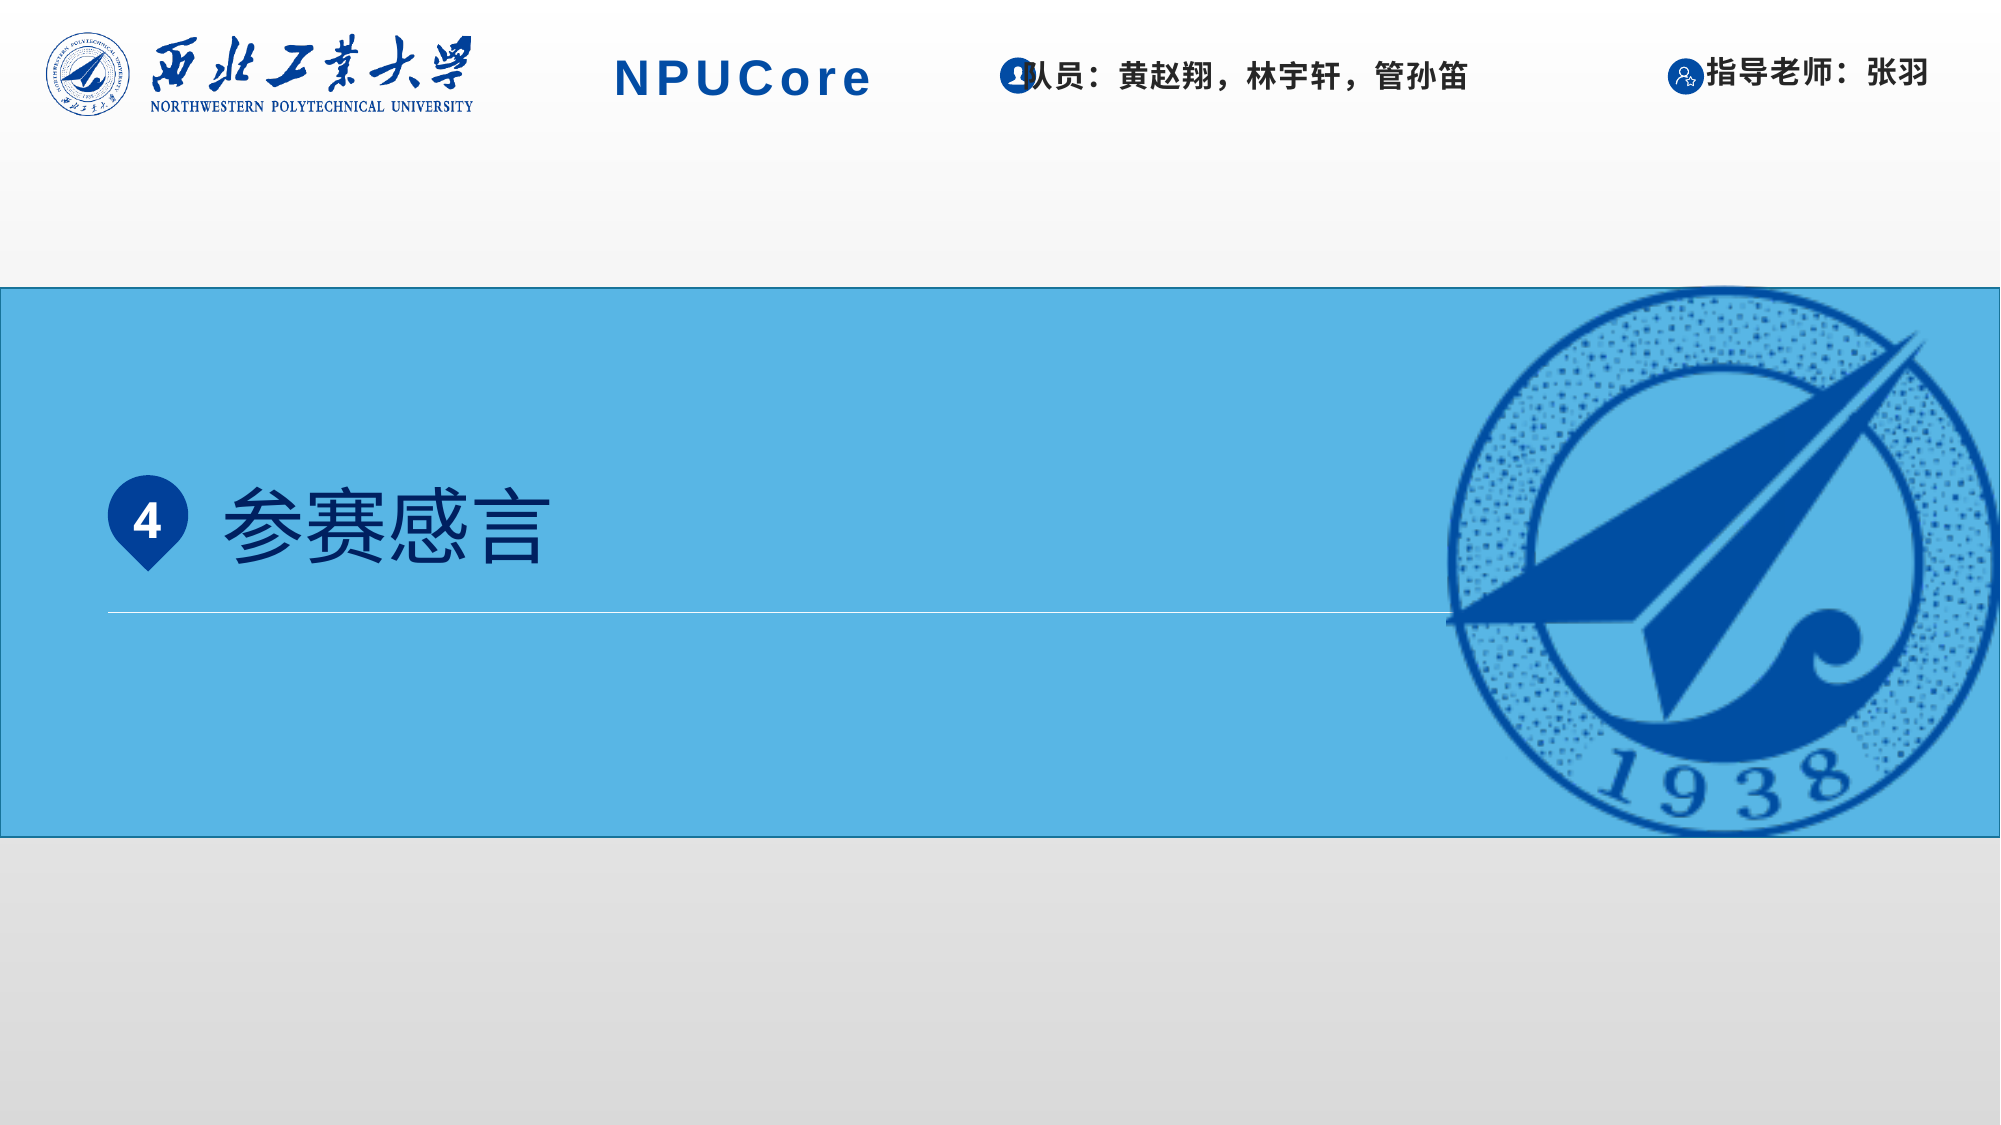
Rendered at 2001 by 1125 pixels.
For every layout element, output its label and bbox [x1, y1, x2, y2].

text_box [0, 287, 1446, 838]
picture [1446, 285, 2000, 838]
text_box [107, 466, 1013, 583]
picture [41, 21, 475, 130]
text_box [241, 37, 1932, 120]
